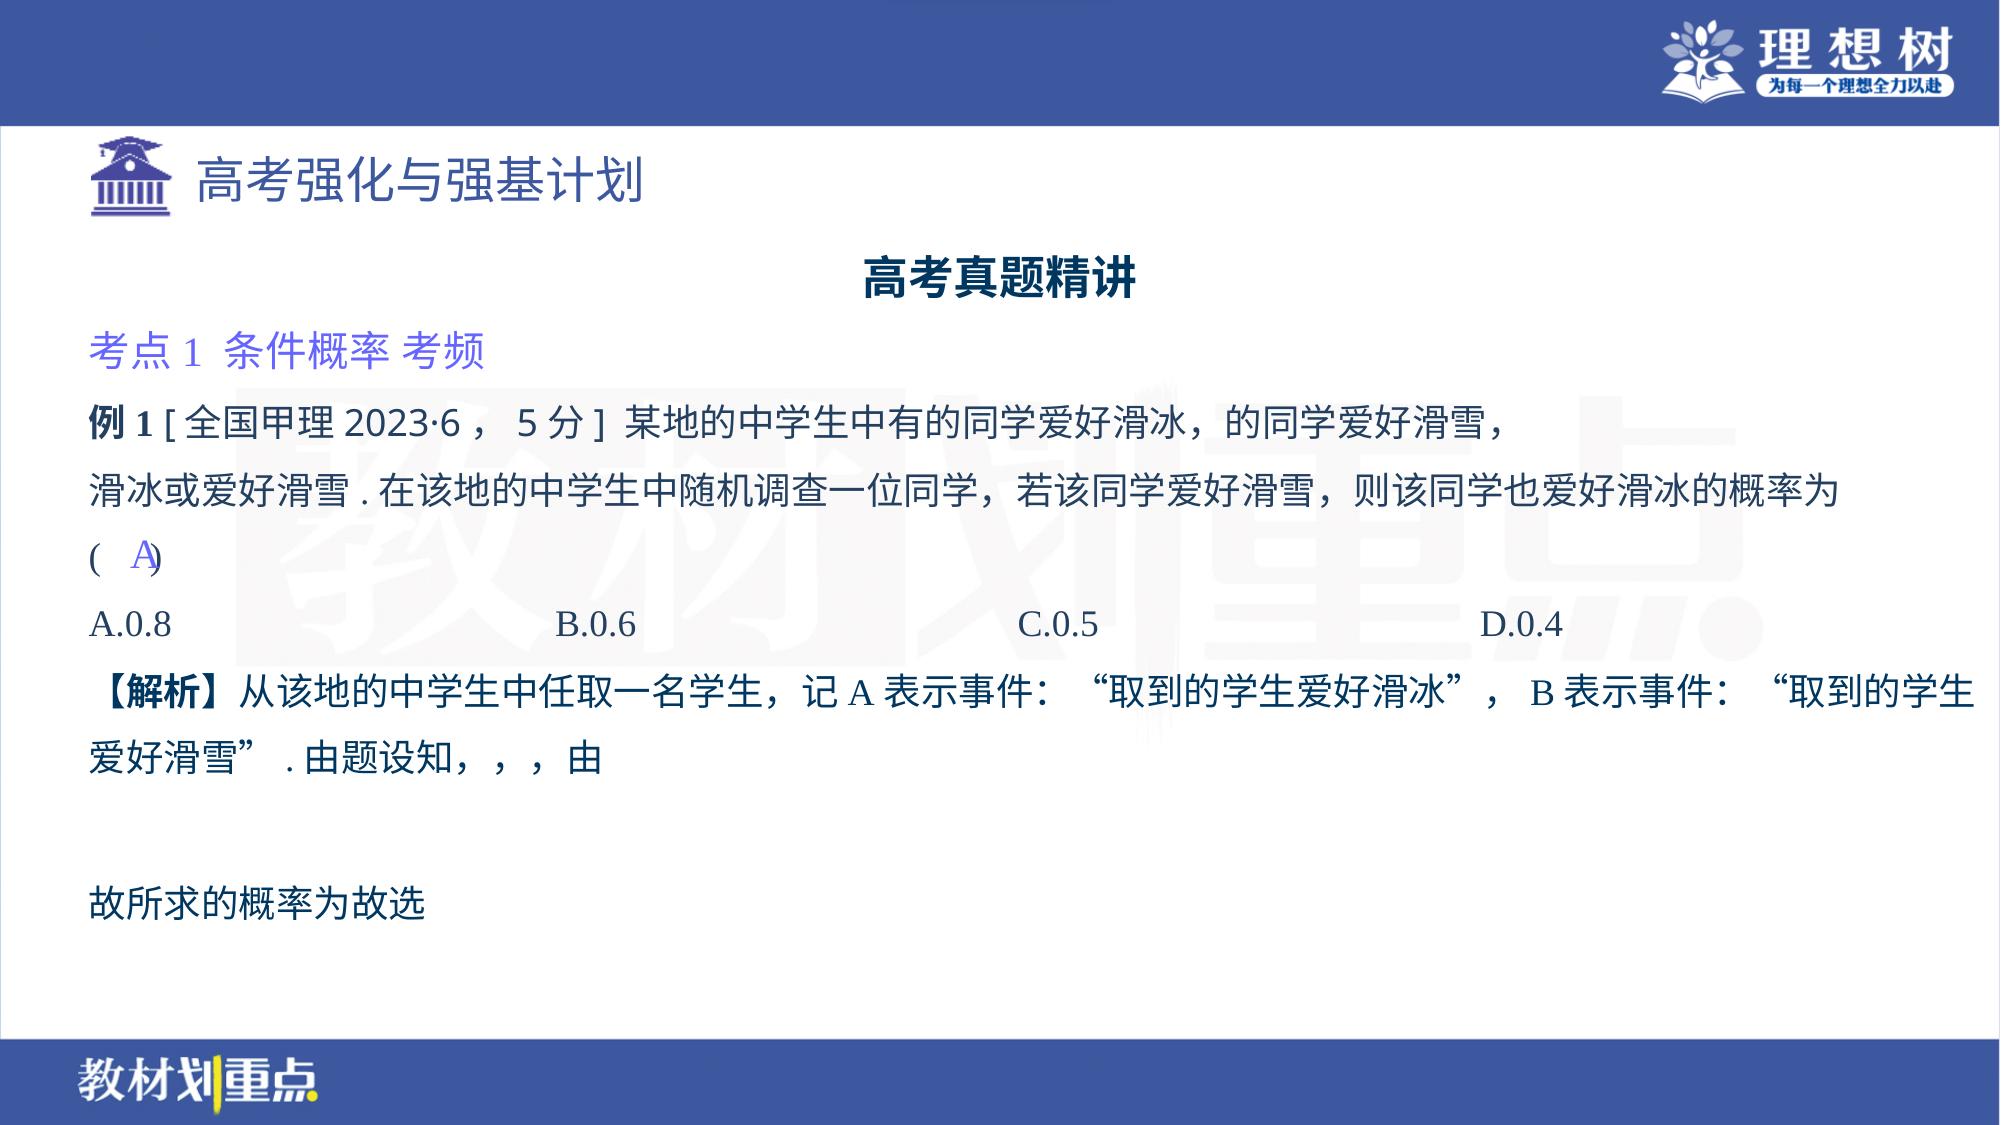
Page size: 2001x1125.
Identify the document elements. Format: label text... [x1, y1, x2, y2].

text_box A.0.8 B.0.6 C.0.5 D.0.4 [88, 577, 1911, 637]
text_box A [115, 525, 176, 575]
text_box 高考真题精讲 [88, 222, 1911, 303]
picture [0, 0, 2000, 1125]
text_box 考点1 条件概率 考频 [88, 303, 1911, 438]
text_box 高考强化与强基计划 [194, 135, 726, 222]
